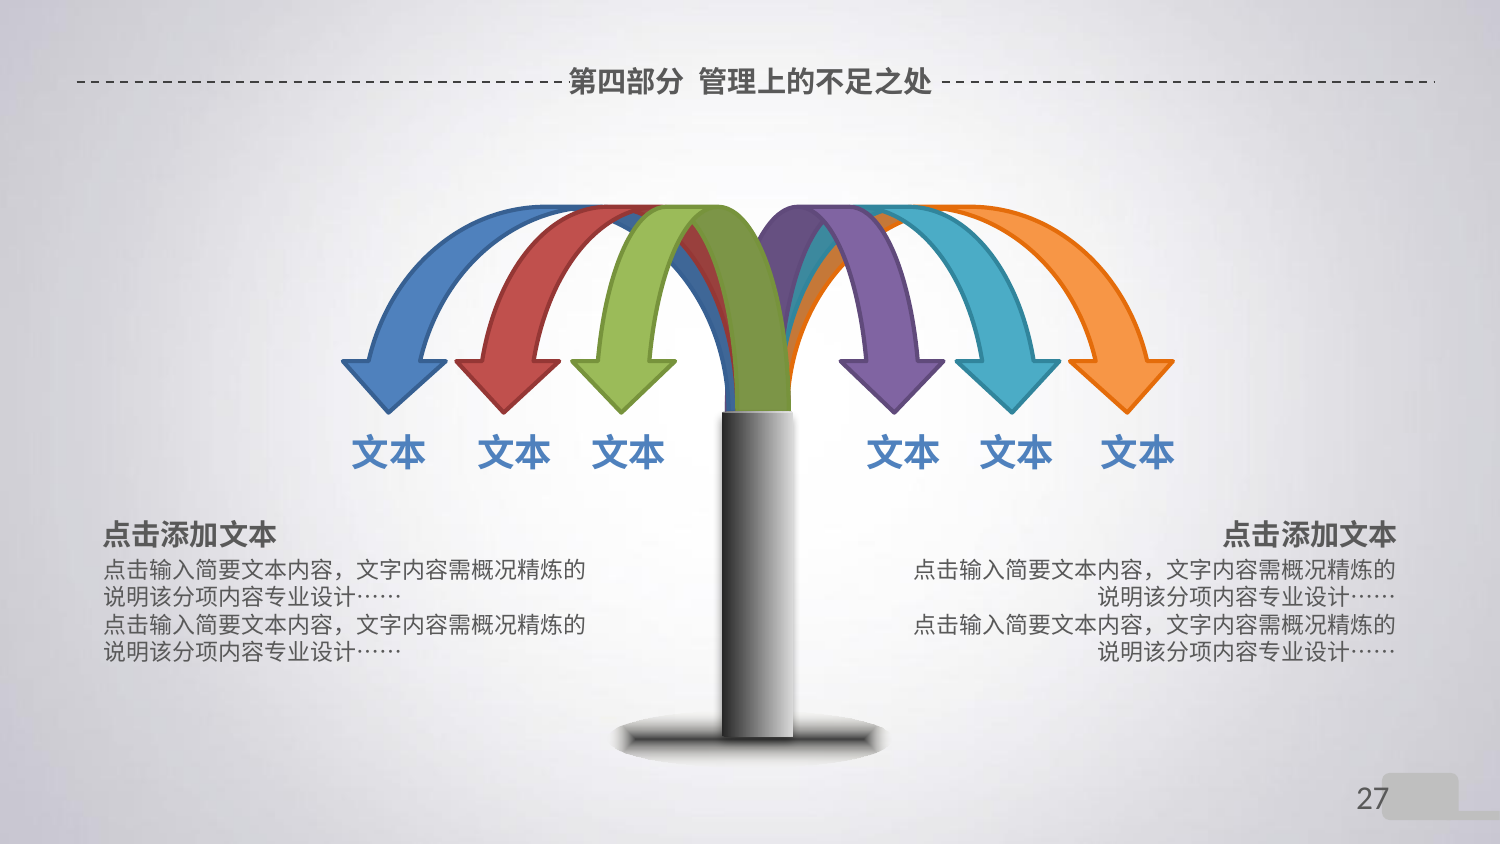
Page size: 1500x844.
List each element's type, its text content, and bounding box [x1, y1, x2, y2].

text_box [790, 206, 1179, 413]
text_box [336, 206, 790, 413]
text_box [721, 421, 794, 737]
text_box 文本 [1086, 421, 1191, 482]
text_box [86, 508, 608, 703]
text_box 文本 [462, 421, 568, 482]
text_box 文本 [964, 421, 1070, 482]
text_box 文本 [337, 421, 442, 482]
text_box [893, 508, 1415, 675]
picture [0, 0, 1500, 844]
text_box [606, 710, 893, 768]
text_box 文本 [576, 421, 682, 482]
text_box 文本 [851, 421, 957, 482]
title 第四部分 管理上的不足之处 [18, 52, 1483, 110]
